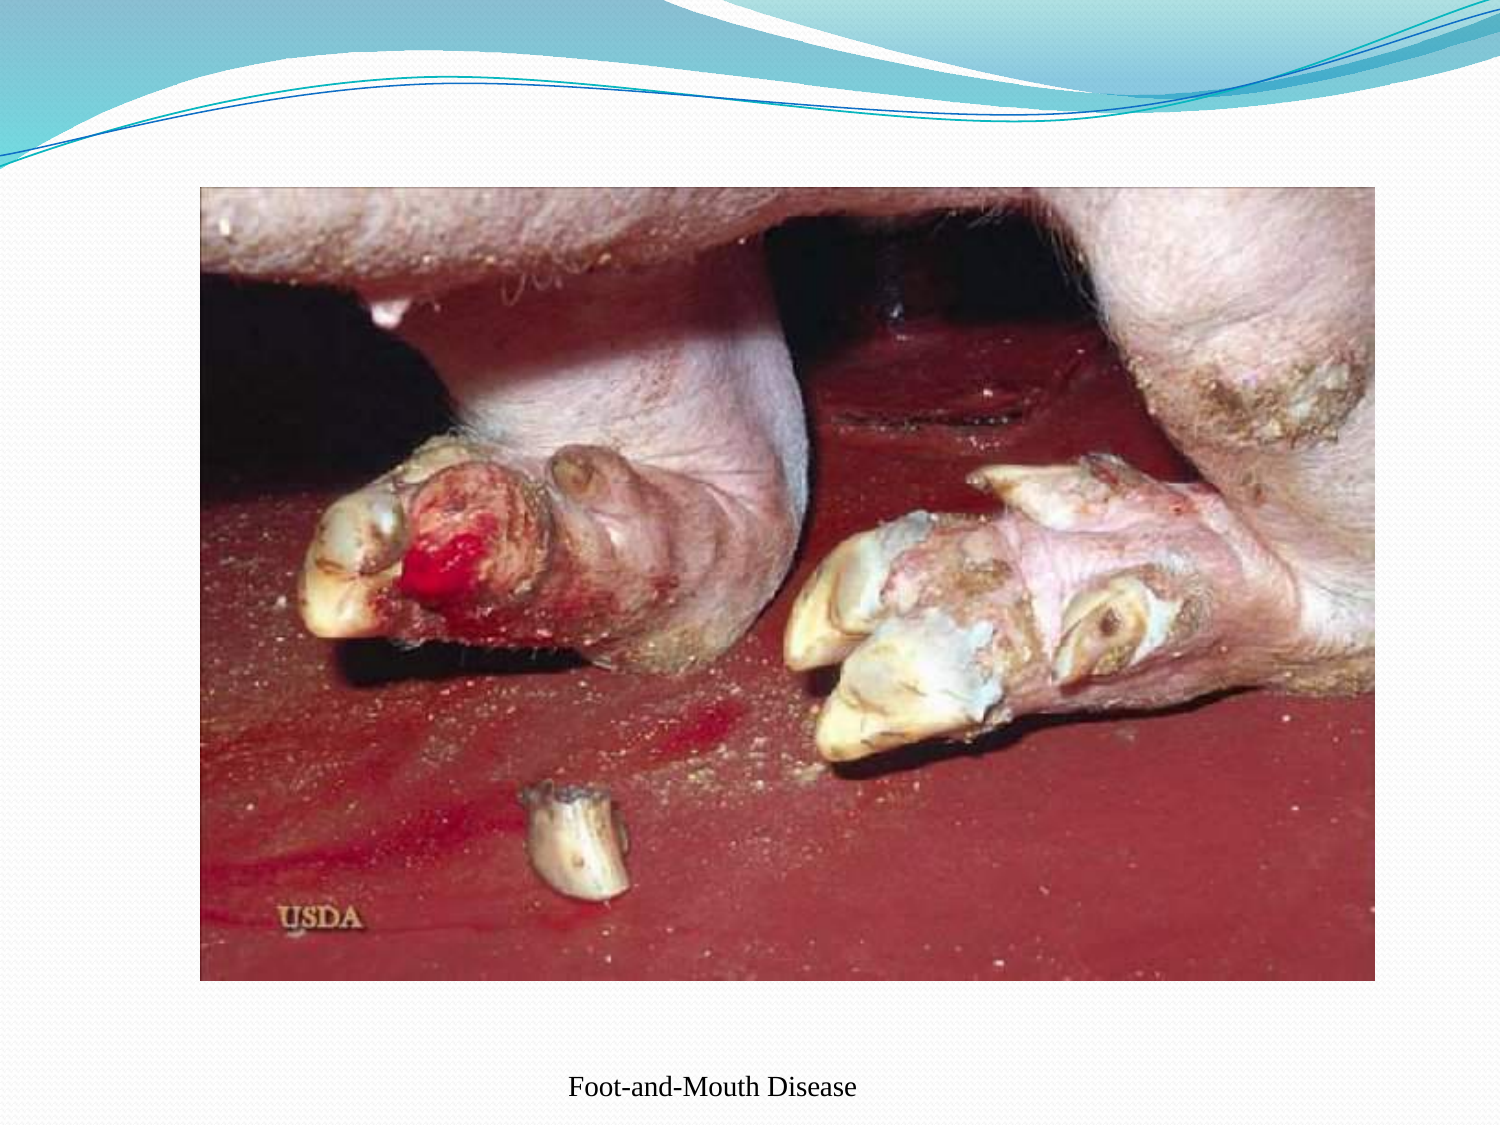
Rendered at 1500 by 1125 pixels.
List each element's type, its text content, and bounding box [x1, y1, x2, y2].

picture [199, 187, 1376, 981]
footer Foot-and-Mouth Disease [437, 1042, 988, 1103]
